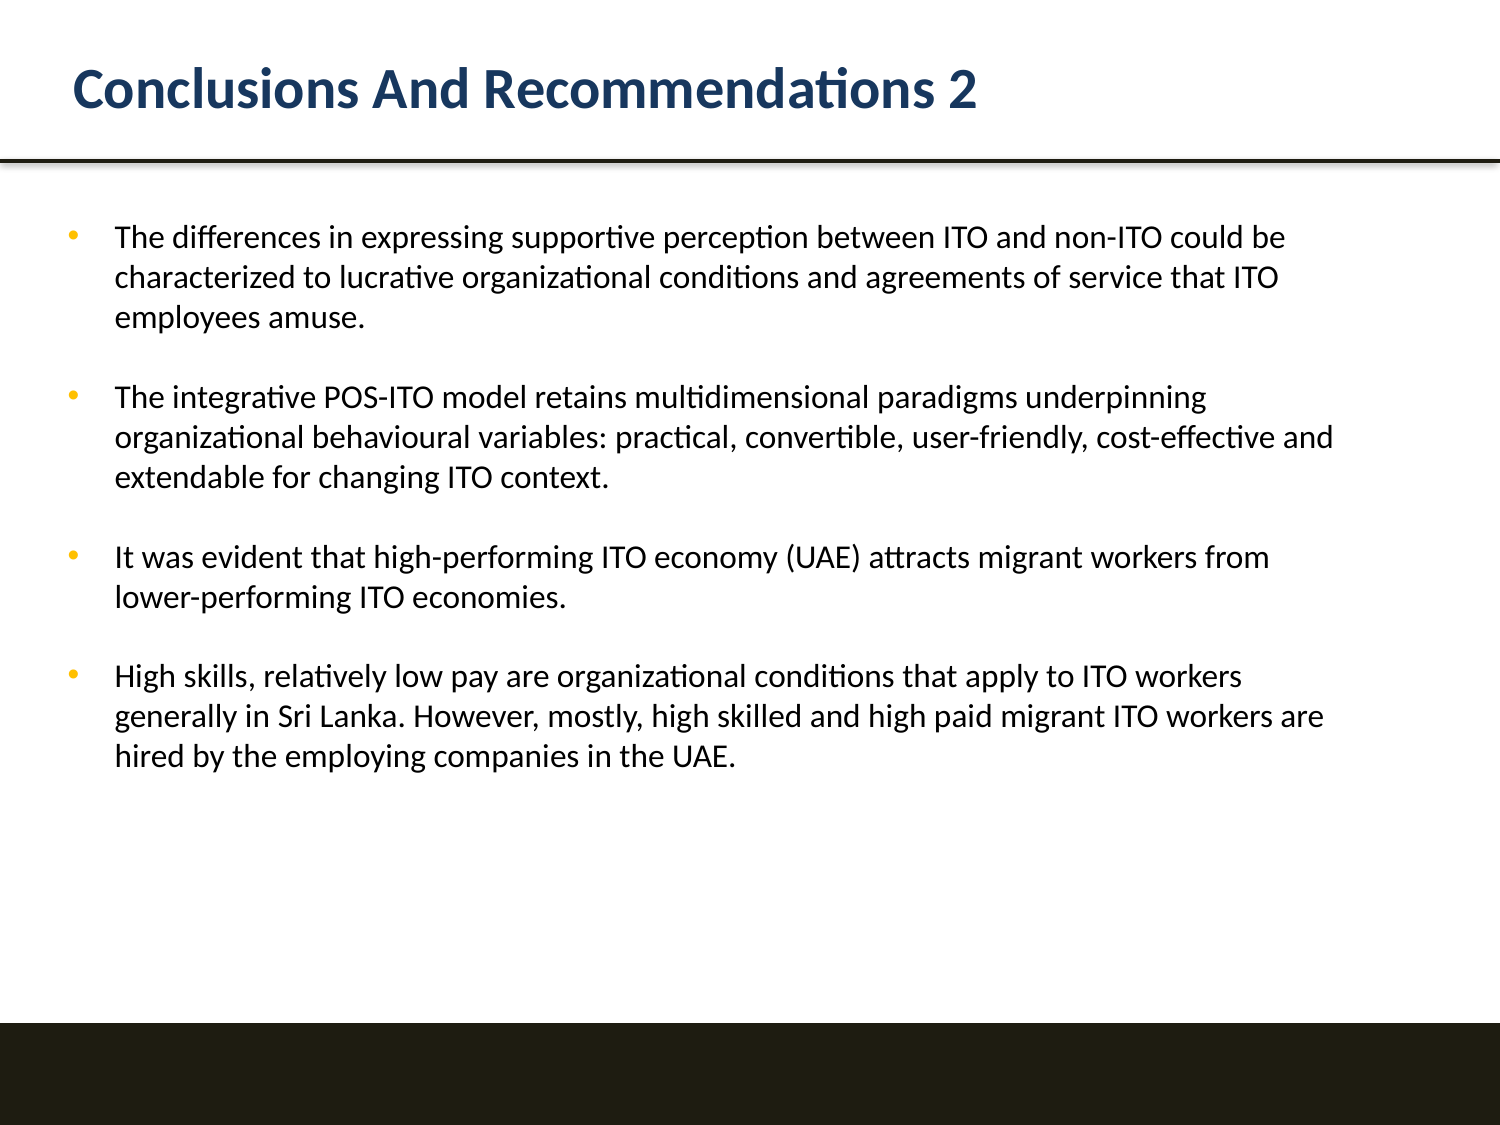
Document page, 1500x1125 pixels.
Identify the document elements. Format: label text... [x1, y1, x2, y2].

text_box The differences in expressing supportive perception between ITO and non-ITO could be characterized to lucrative organizational conditions and agreements of service that ITO employees amuse. The integrative POS-ITO model retains multidimensional paradigms underpinning organizational behavioural variables: practical, convertible, user-friendly, cost-effective and extendable for changing ITO context. It was evident that high-performing ITO economy (UAE) attracts migrant workers from lower-performing ITO economies. High skills, relatively low pay are organizational conditions that apply to ITO workers generally in Sri Lanka. However, mostly, high skilled and high paid migrant ITO workers are hired by the employing companies in the UAE. [53, 208, 1365, 782]
text_box [39, 208, 1444, 967]
text_box [0, 1021, 1500, 1125]
text_box Conclusions And Recommendations 2 [58, 42, 993, 128]
